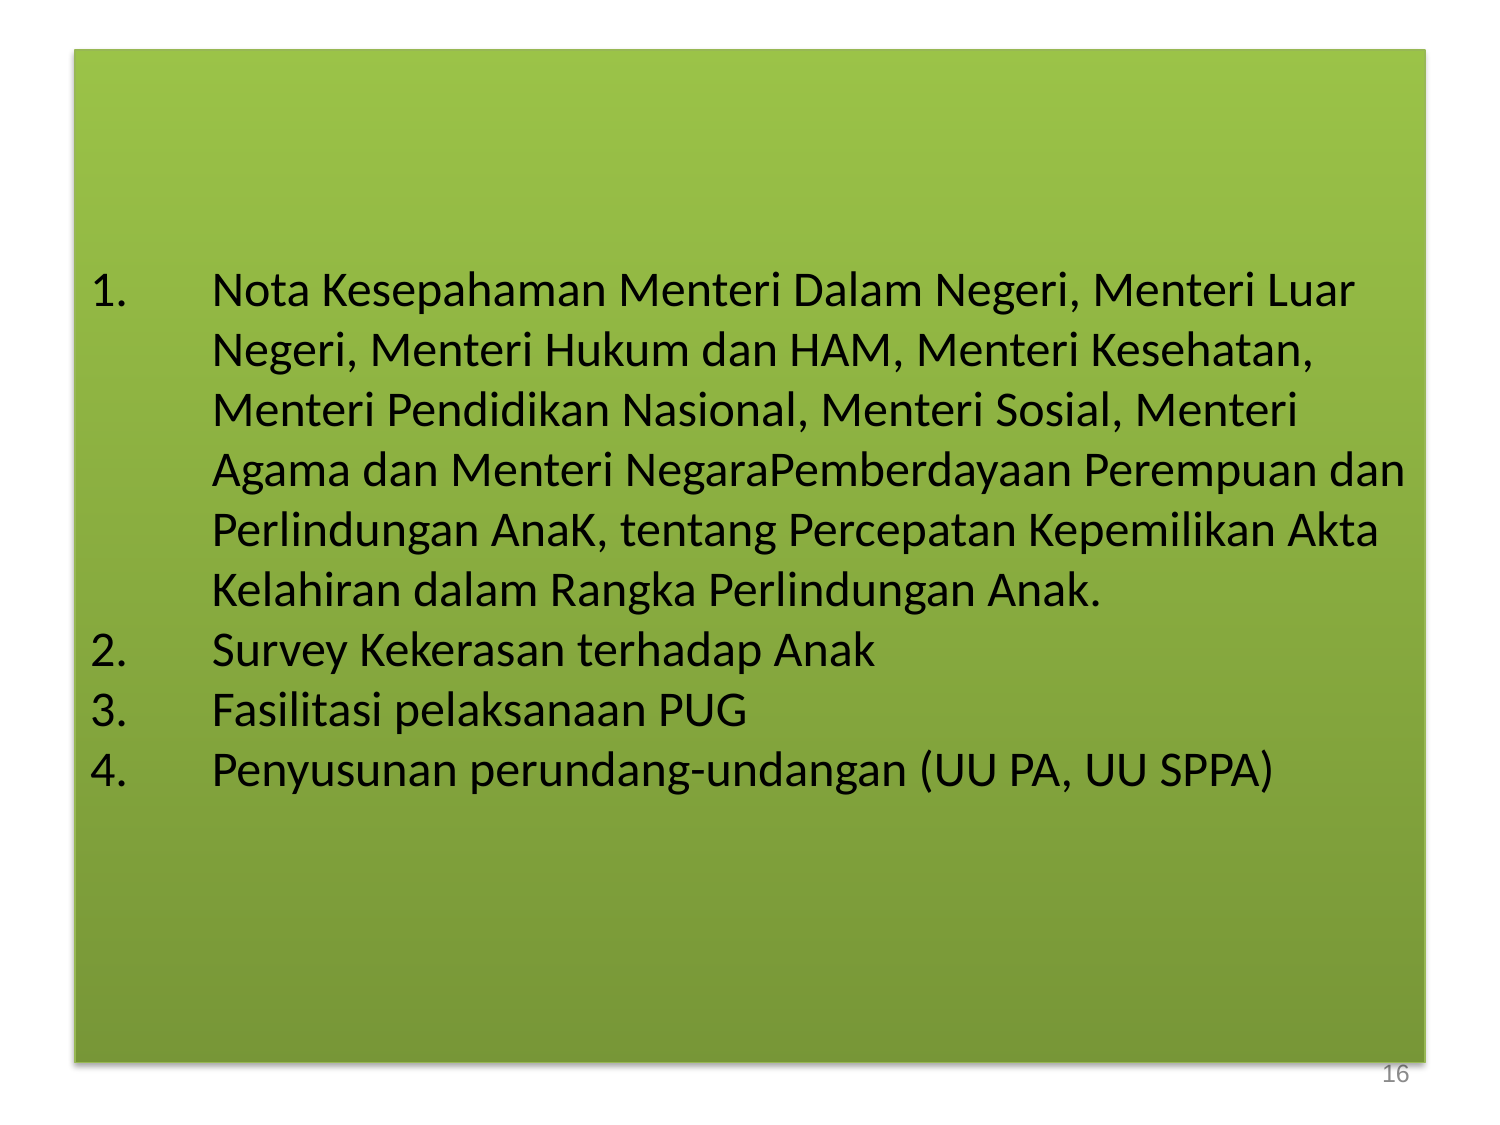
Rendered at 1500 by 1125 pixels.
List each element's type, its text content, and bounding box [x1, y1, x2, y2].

text_box Nota Kesepahaman Menteri Dalam Negeri, Menteri Luar Negeri, Menteri Hukum dan HAM, Menteri Kesehatan, Menteri Pendidikan Nasional, Menteri Sosial, Menteri Agama dan Menteri NegaraPemberdayaan Perempuan dan Perlindungan AnaK, tentang Percepatan Kepemilikan Akta Kelahiran dalam Rangka Perlindungan Anak. Survey Kekerasan terhadap Anak Fasilitasi pelaksanaan PUG Penyusunan perundang-undangan (UU PA, UU SPPA) [74, 49, 1426, 1063]
slide_number 16 [1074, 1070, 1425, 1103]
